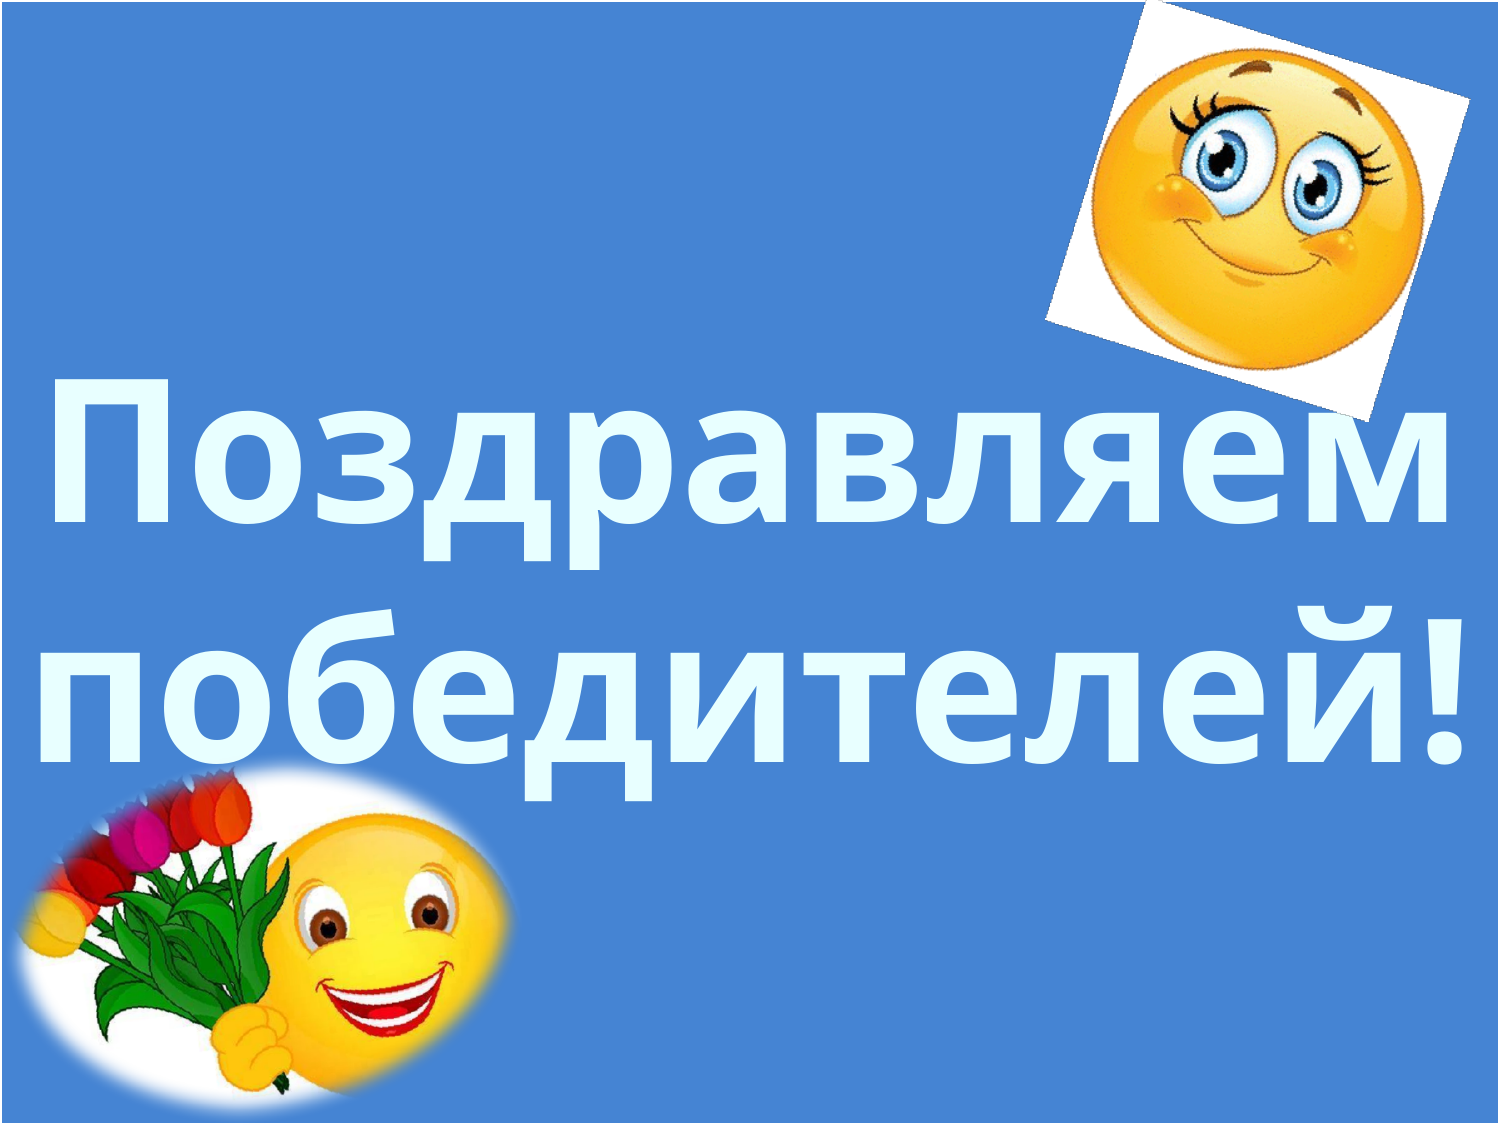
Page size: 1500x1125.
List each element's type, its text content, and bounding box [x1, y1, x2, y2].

picture [1045, 0, 1469, 422]
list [580, 552, 921, 892]
picture [0, 751, 527, 1125]
title Поздравляем победителей! [0, 0, 1500, 1125]
